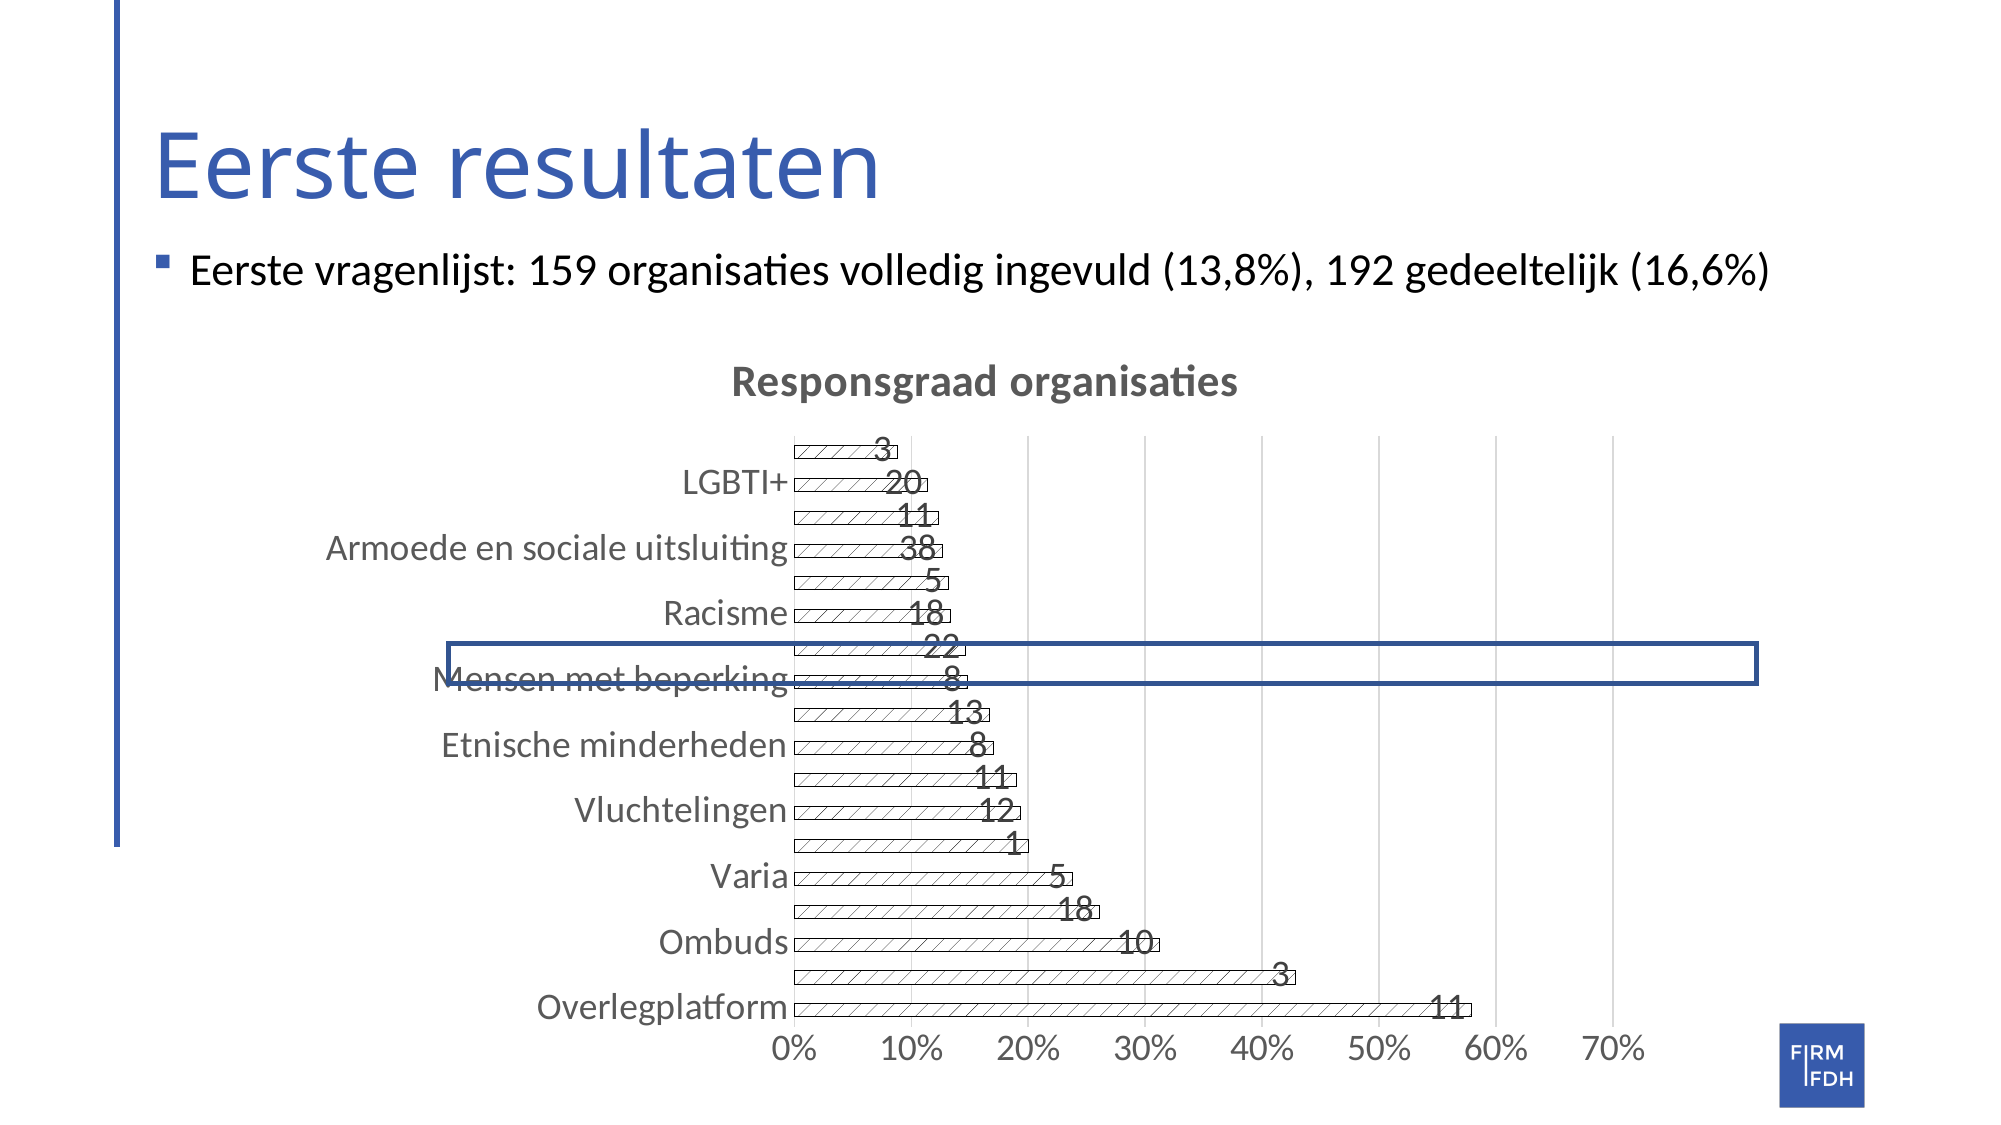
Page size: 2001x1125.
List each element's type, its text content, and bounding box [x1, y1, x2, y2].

list Eerste vragenlijst: 159 organisaties volledig ingevuld (13,8%), 192 gedeeltelijk (16,6%) [137, 237, 1863, 952]
chart [298, 324, 1673, 1086]
text_box [1673, 642, 1757, 685]
picture [1769, 1013, 1875, 1118]
title Eerste resultaten [137, 59, 1863, 237]
